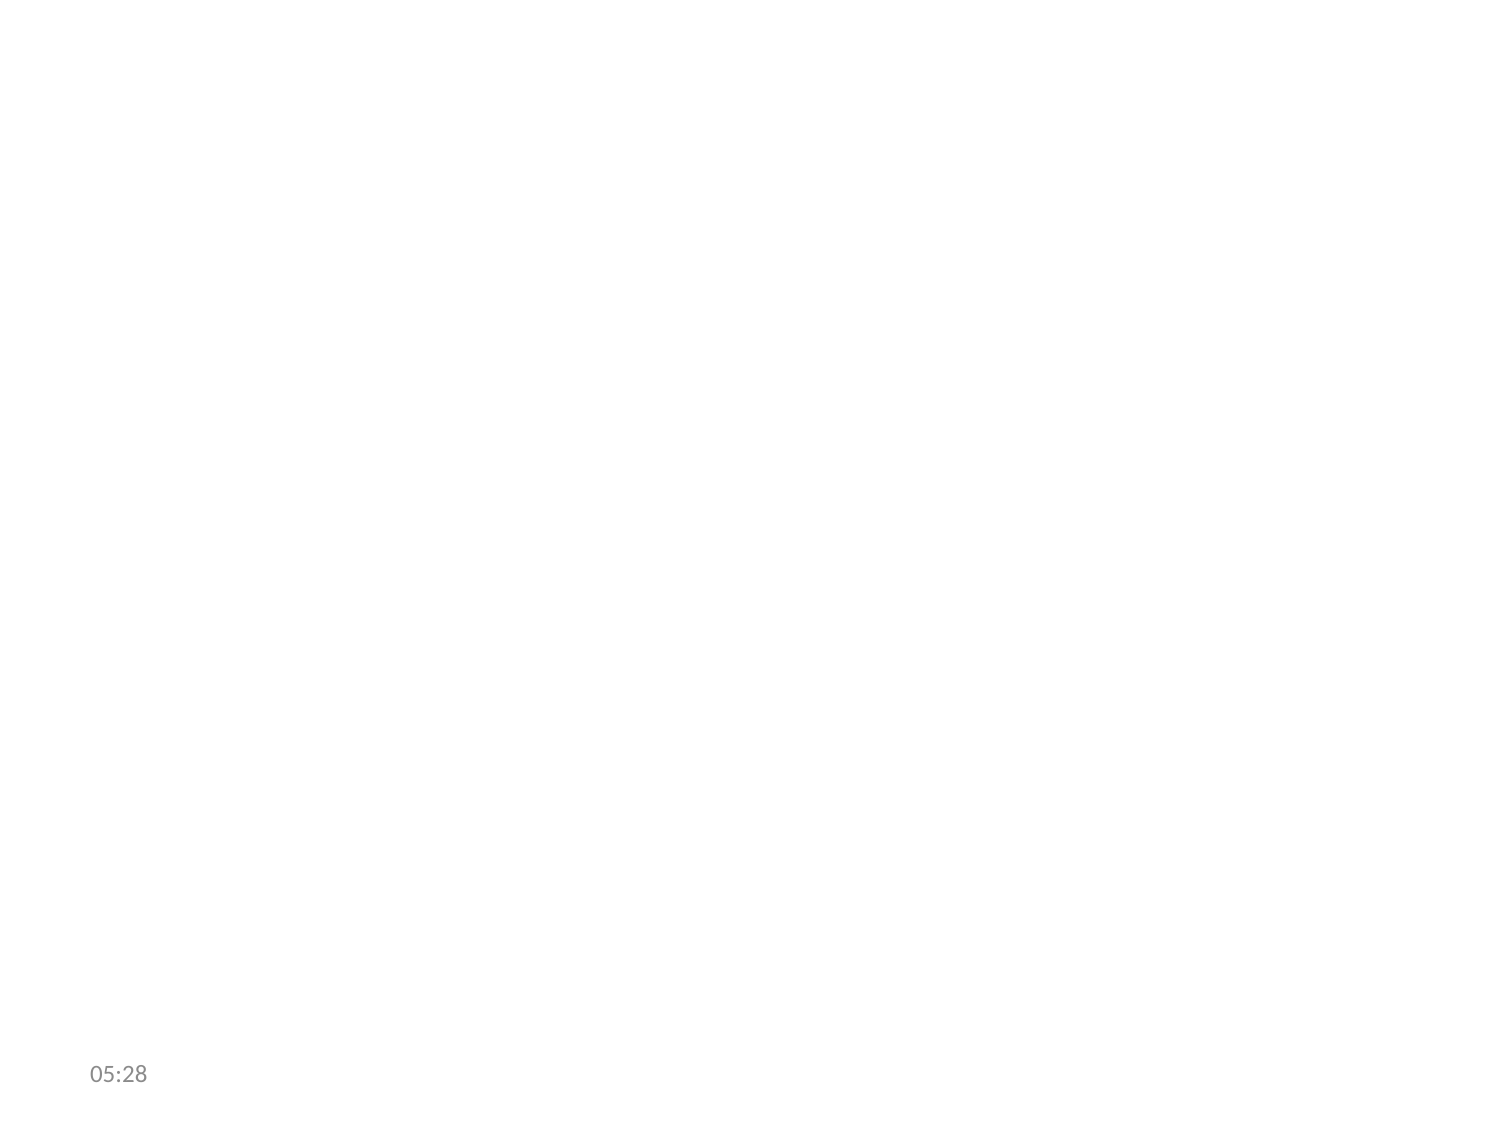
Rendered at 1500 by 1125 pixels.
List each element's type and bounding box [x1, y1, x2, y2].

slide_number [75, 1042, 425, 1103]
